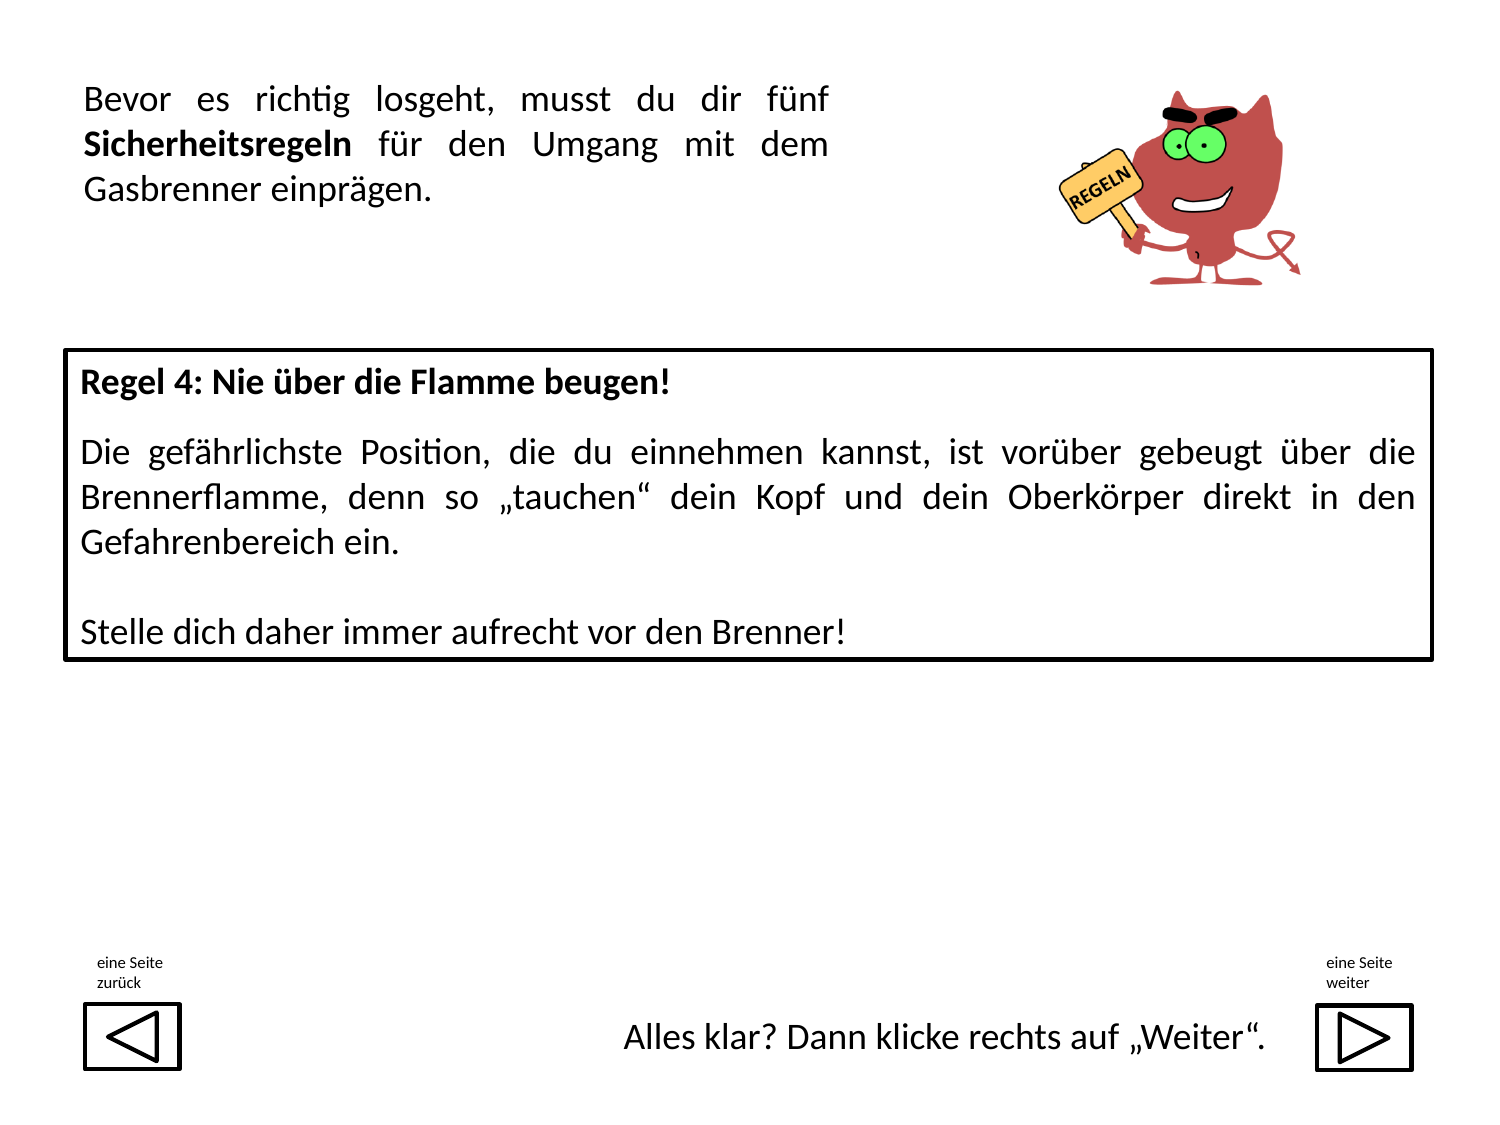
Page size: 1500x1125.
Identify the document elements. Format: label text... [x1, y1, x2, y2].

text_box Regel 4: Nie über die Flamme beugen! Die gefährlichste Position, die du einnehmen kannst, ist vorüber gebeugt über die Brennerflamme, denn so „tauchen“ dein Kopf und dein Oberkörper direkt in den Gefahrenbereich ein. Stelle dich daher immer aufrecht vor den Brenner! [65, 349, 1433, 660]
text_box Alles klar? Dann klicke rechts auf „Weiter“. [218, 1004, 1282, 1065]
text_box eine Seite weiter [1311, 945, 1429, 1000]
text_box [1315, 1003, 1414, 1072]
text_box [83, 1002, 182, 1071]
text_box Bevor es richtig losgeht, musst du dir fünf Sicherheitsregeln für den Umgang mit dem Gasbrenner einprägen. [68, 66, 845, 217]
text_box eine Seite zurück [82, 945, 199, 1000]
picture [1054, 84, 1313, 291]
